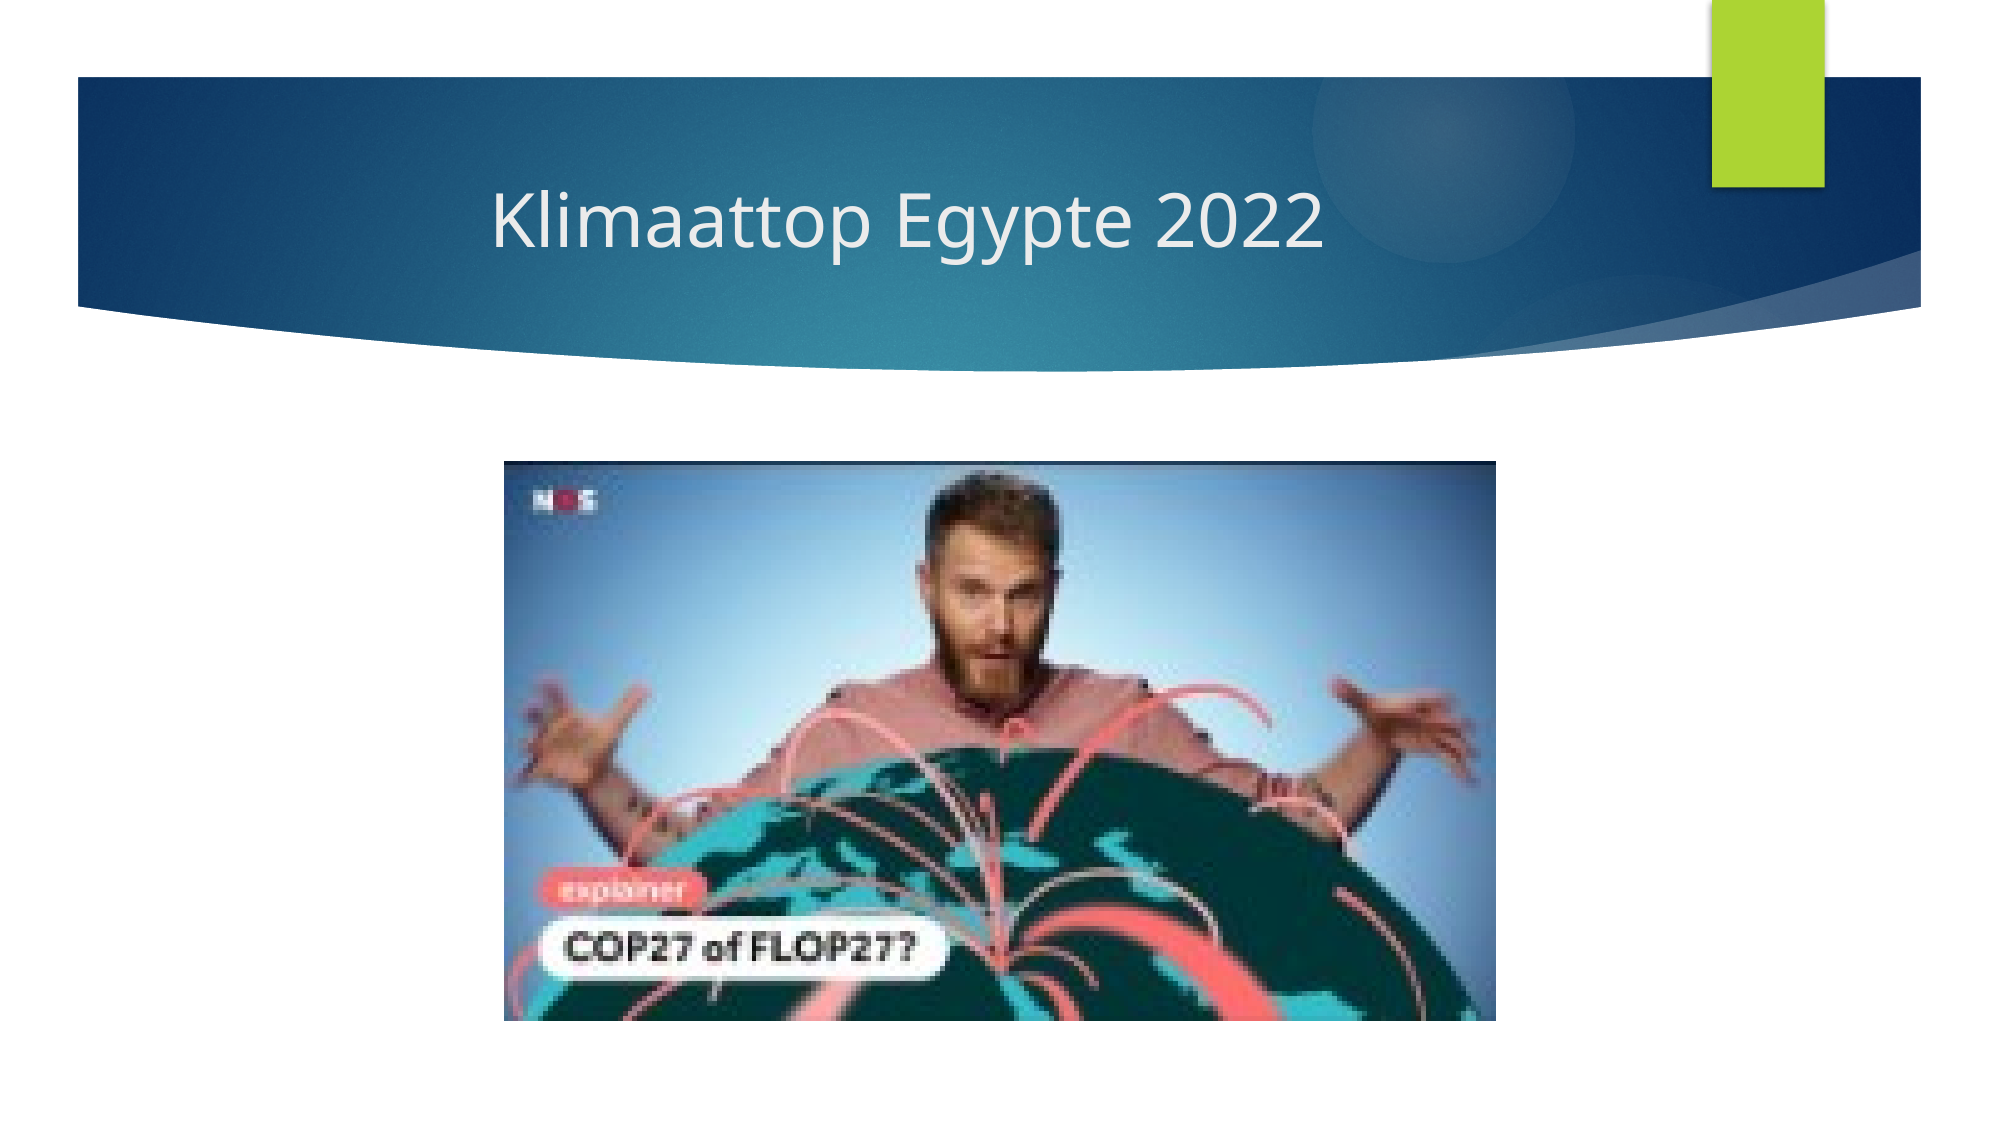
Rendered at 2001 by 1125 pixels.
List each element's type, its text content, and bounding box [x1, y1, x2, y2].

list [503, 460, 1497, 1022]
title Klimaattop Egypte 2022 [189, 159, 1627, 276]
